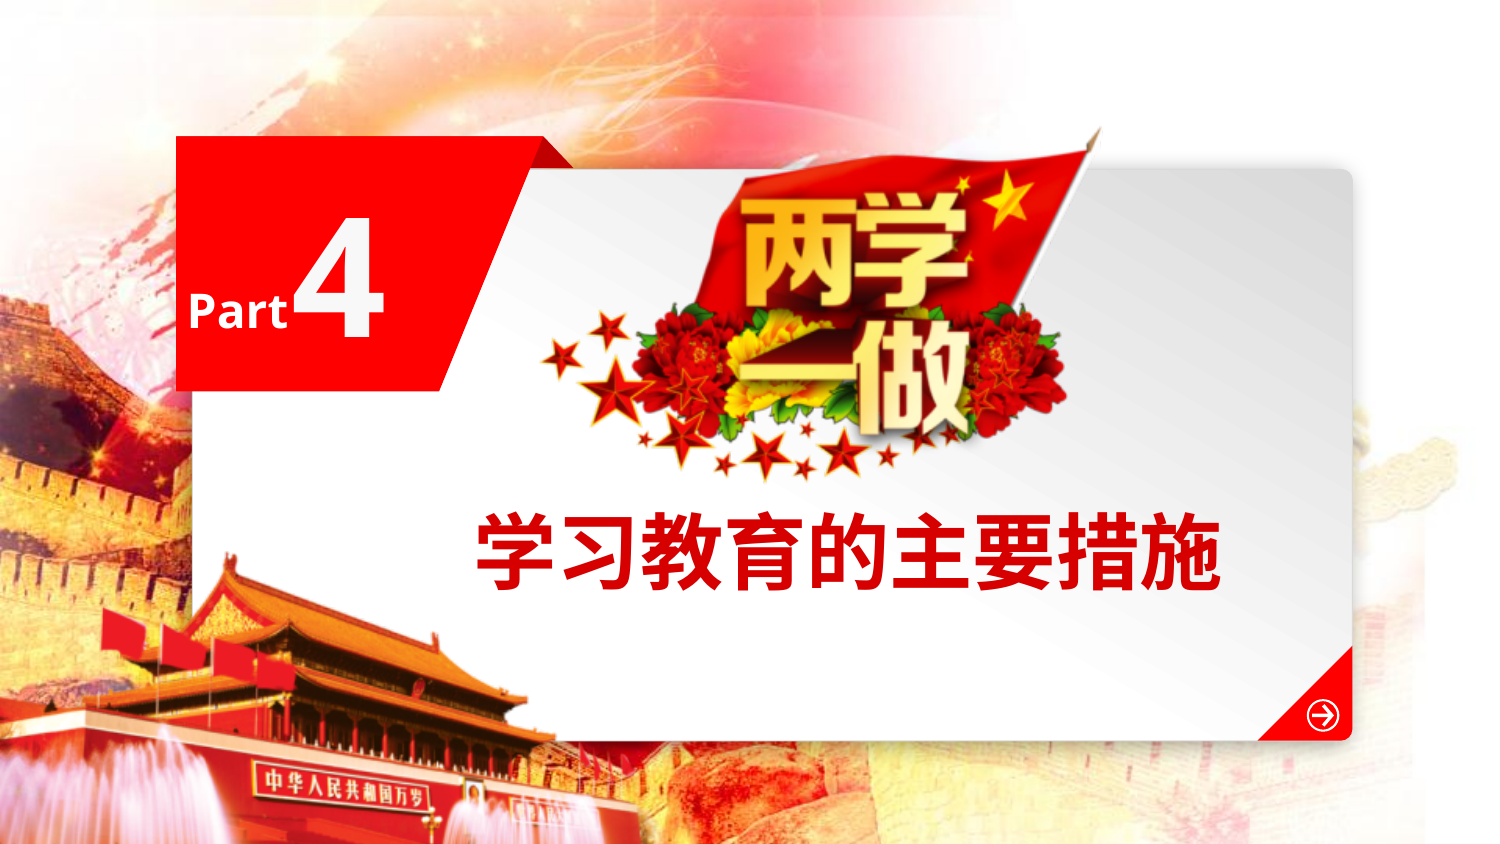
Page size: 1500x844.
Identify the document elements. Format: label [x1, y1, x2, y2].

text_box [192, 169, 489, 481]
text_box [671, 169, 1353, 741]
picture [0, 0, 1500, 844]
